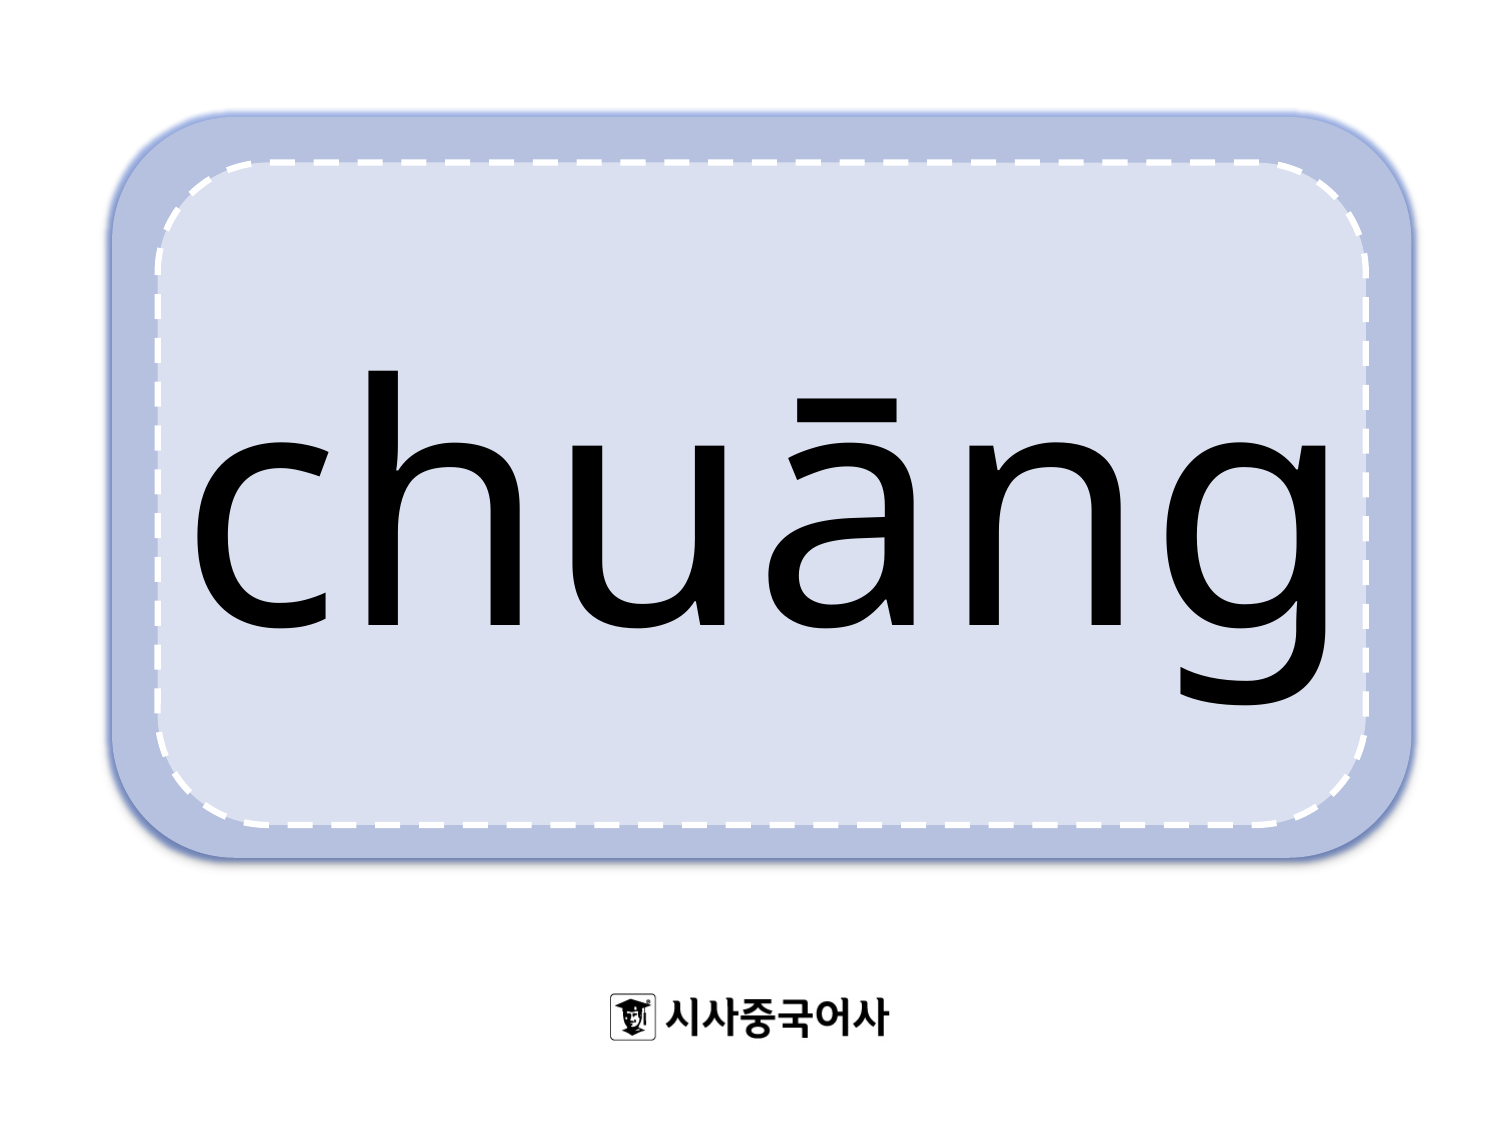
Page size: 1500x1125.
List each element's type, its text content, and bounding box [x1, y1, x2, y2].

picture [602, 987, 898, 1047]
text_box chuāng [162, 160, 1371, 824]
